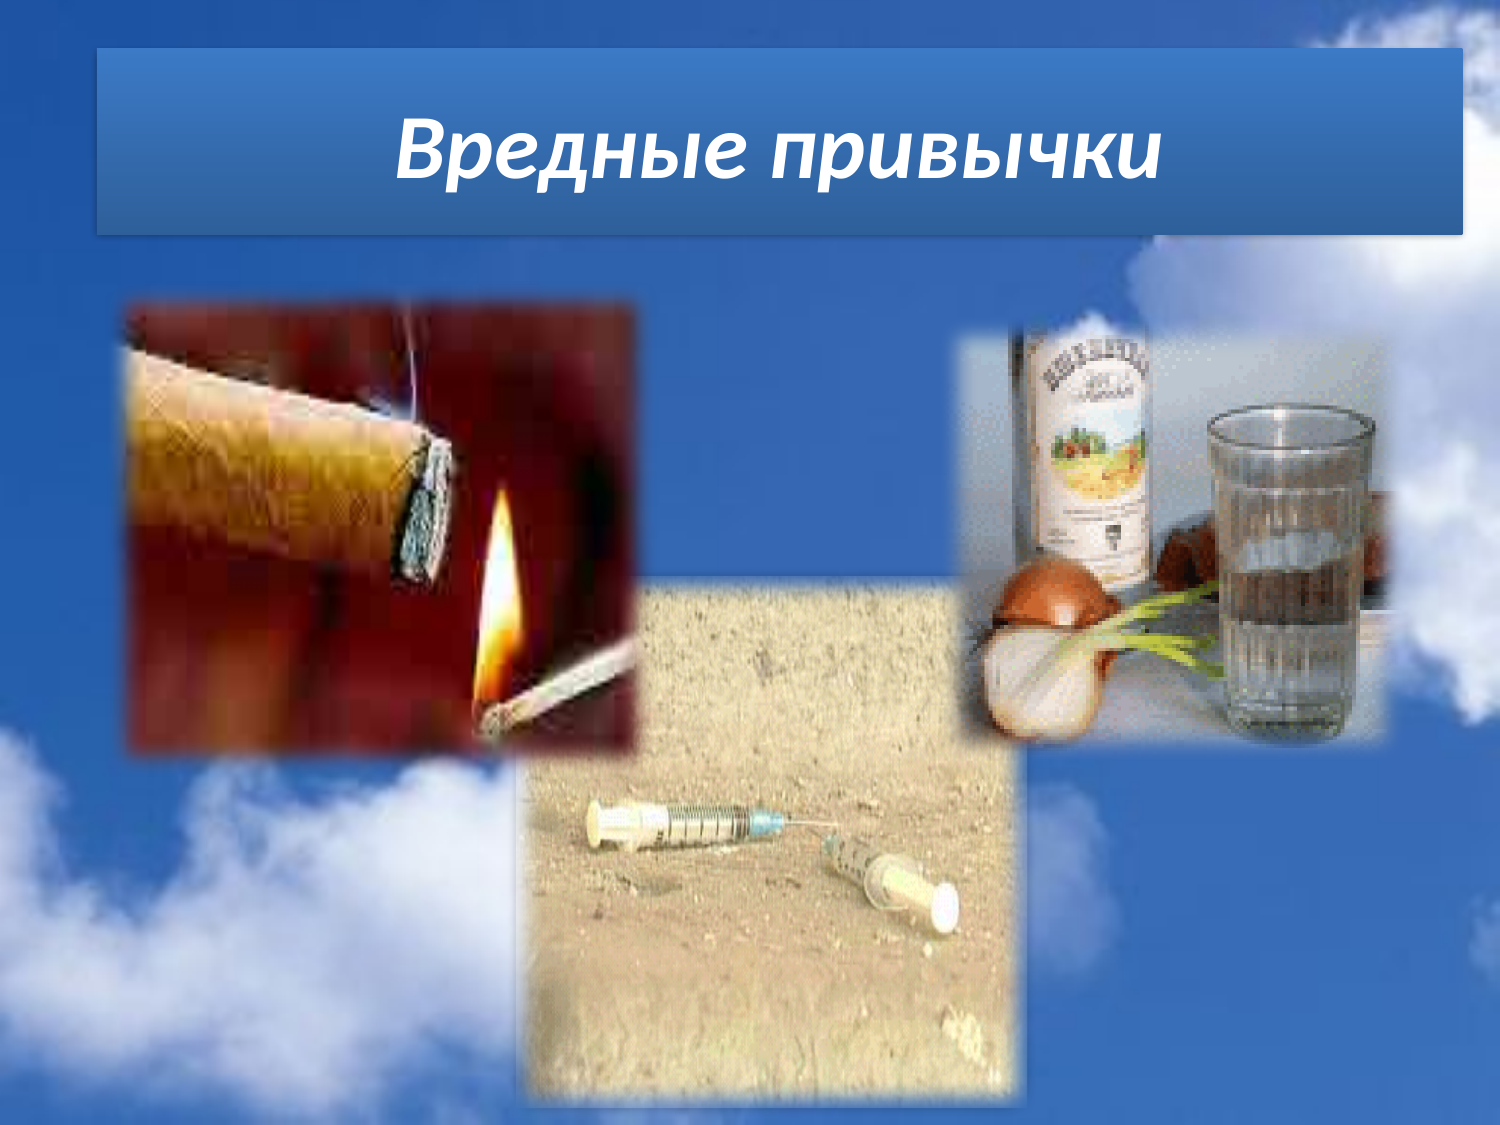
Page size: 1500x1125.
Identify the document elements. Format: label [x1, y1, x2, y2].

picture [0, 0, 1500, 1125]
list [937, 316, 1407, 762]
